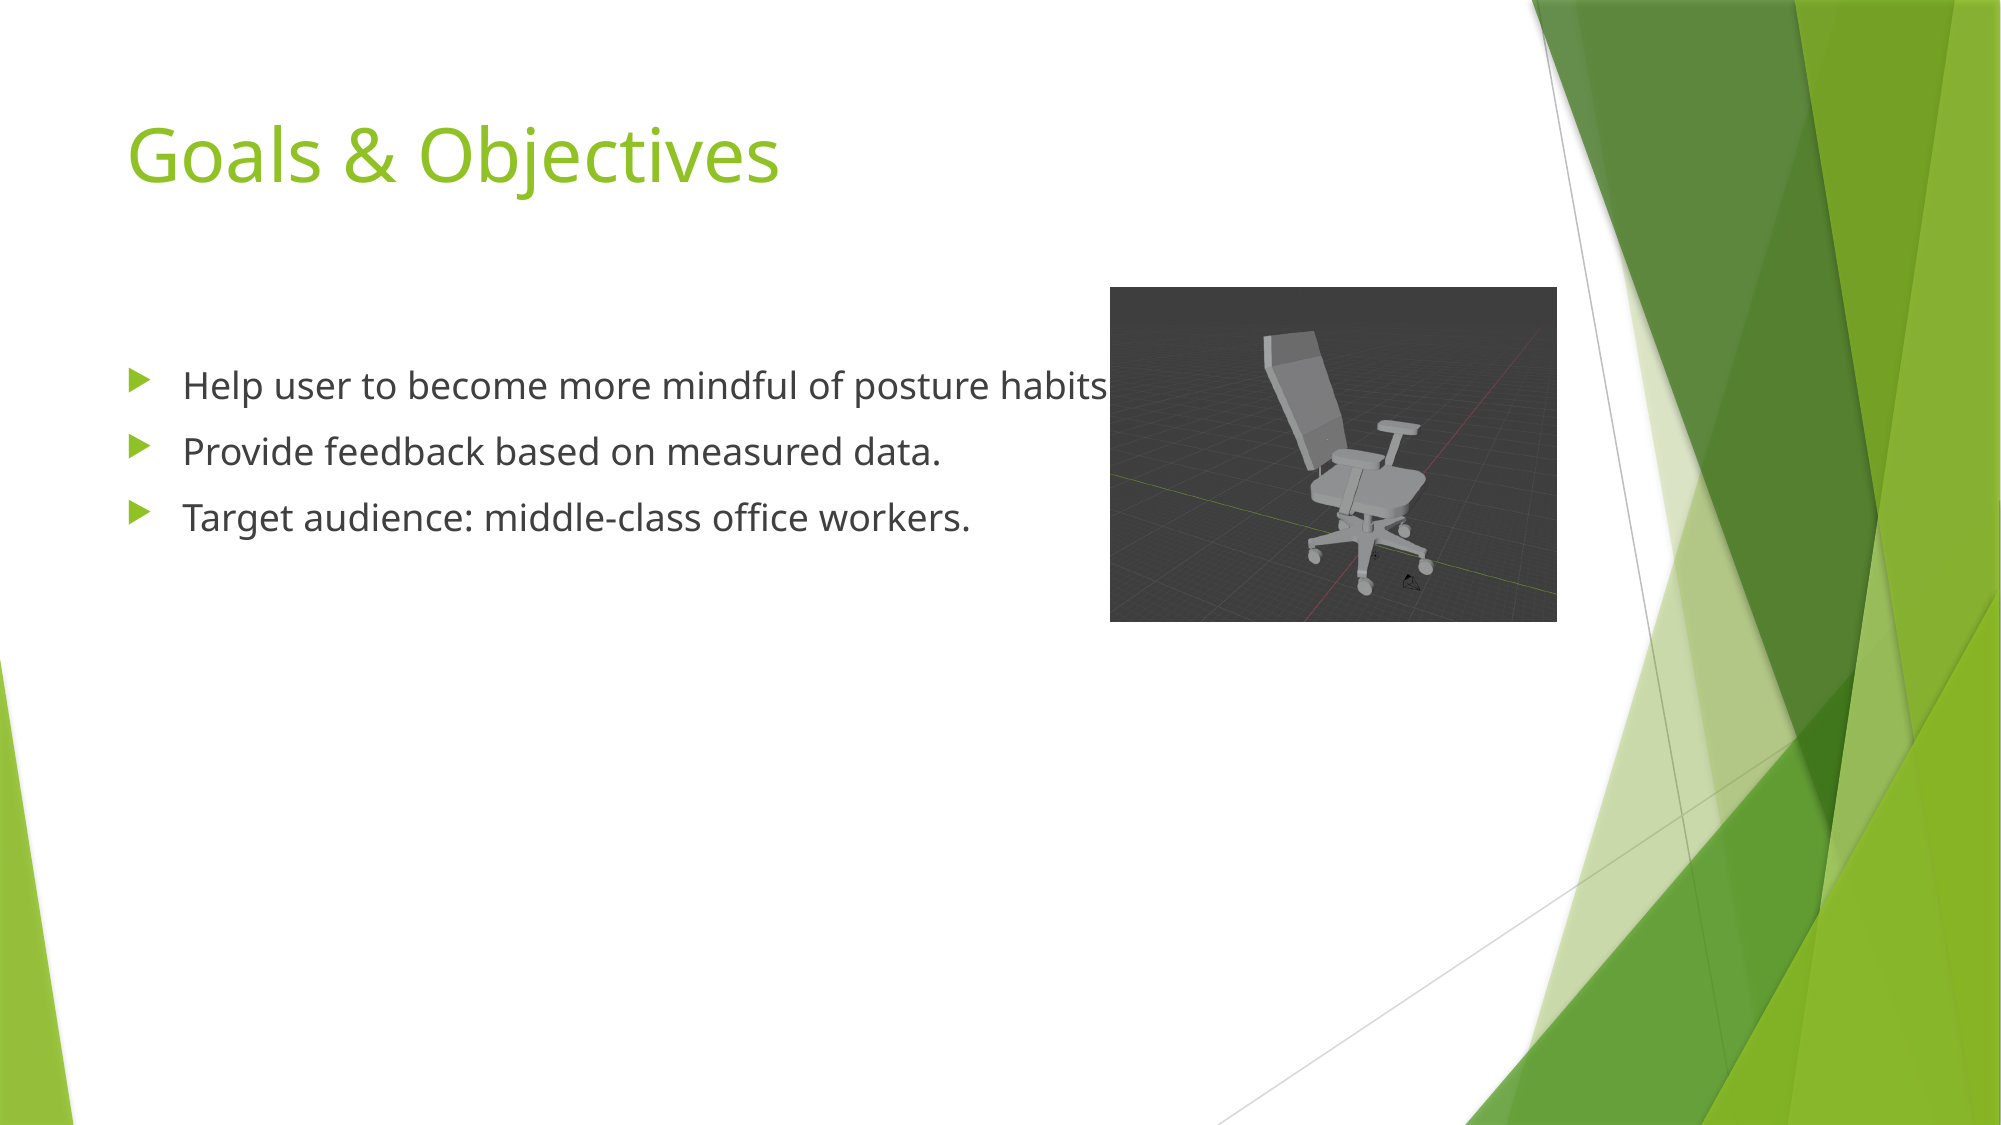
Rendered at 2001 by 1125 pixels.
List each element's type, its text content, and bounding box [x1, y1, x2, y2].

picture [1110, 286, 1558, 623]
list Help user to become more mindful of posture habits. Provide feedback based on measured data. Target audience: middle-class office workers. [111, 354, 1522, 992]
title Goals & Objectives [111, 99, 1522, 317]
